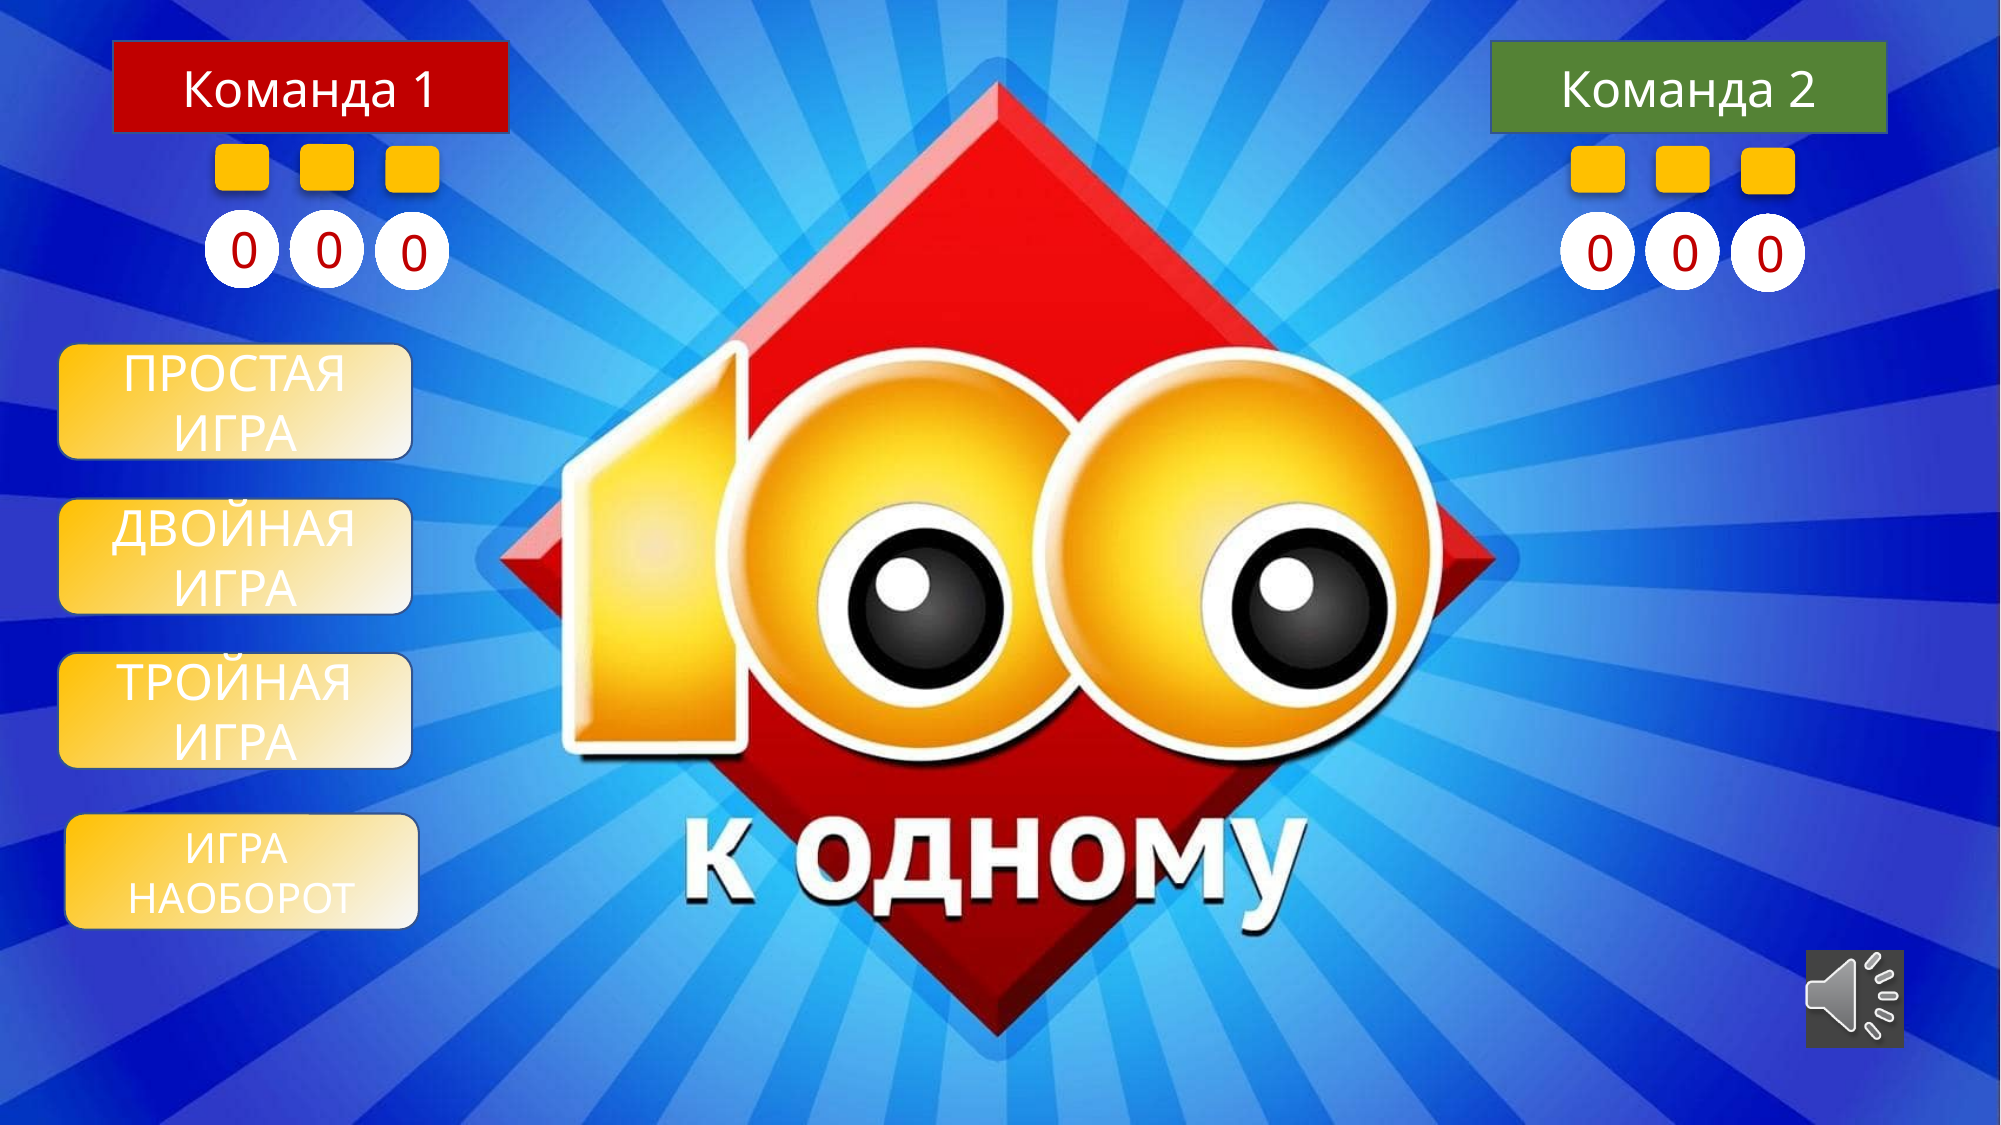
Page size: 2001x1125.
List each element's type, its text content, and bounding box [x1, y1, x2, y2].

picture [0, 0, 2001, 1125]
text_box [214, 142, 271, 192]
text_box ТРОЙНАЯ ИГРА [56, 651, 414, 770]
text_box Команда 1 [112, 40, 510, 134]
text_box [1654, 144, 1711, 194]
text_box [384, 144, 441, 194]
text_box 0 [288, 209, 365, 289]
text_box ДВОЙНАЯ ИГРА [56, 497, 414, 616]
text_box 0 [374, 210, 450, 291]
text_box 0 [1644, 210, 1721, 291]
text_box Команда 2 [1490, 40, 1888, 134]
text_box [1569, 144, 1626, 194]
text_box ПРОСТАЯ ИГРА [56, 342, 414, 461]
text_box 0 [1730, 212, 1806, 293]
text_box ИГРА НАОБОРОТ [63, 812, 420, 931]
text_box 0 [1559, 210, 1636, 291]
text_box 0 [204, 209, 280, 289]
text_box [1740, 146, 1797, 196]
text_box [299, 142, 355, 192]
